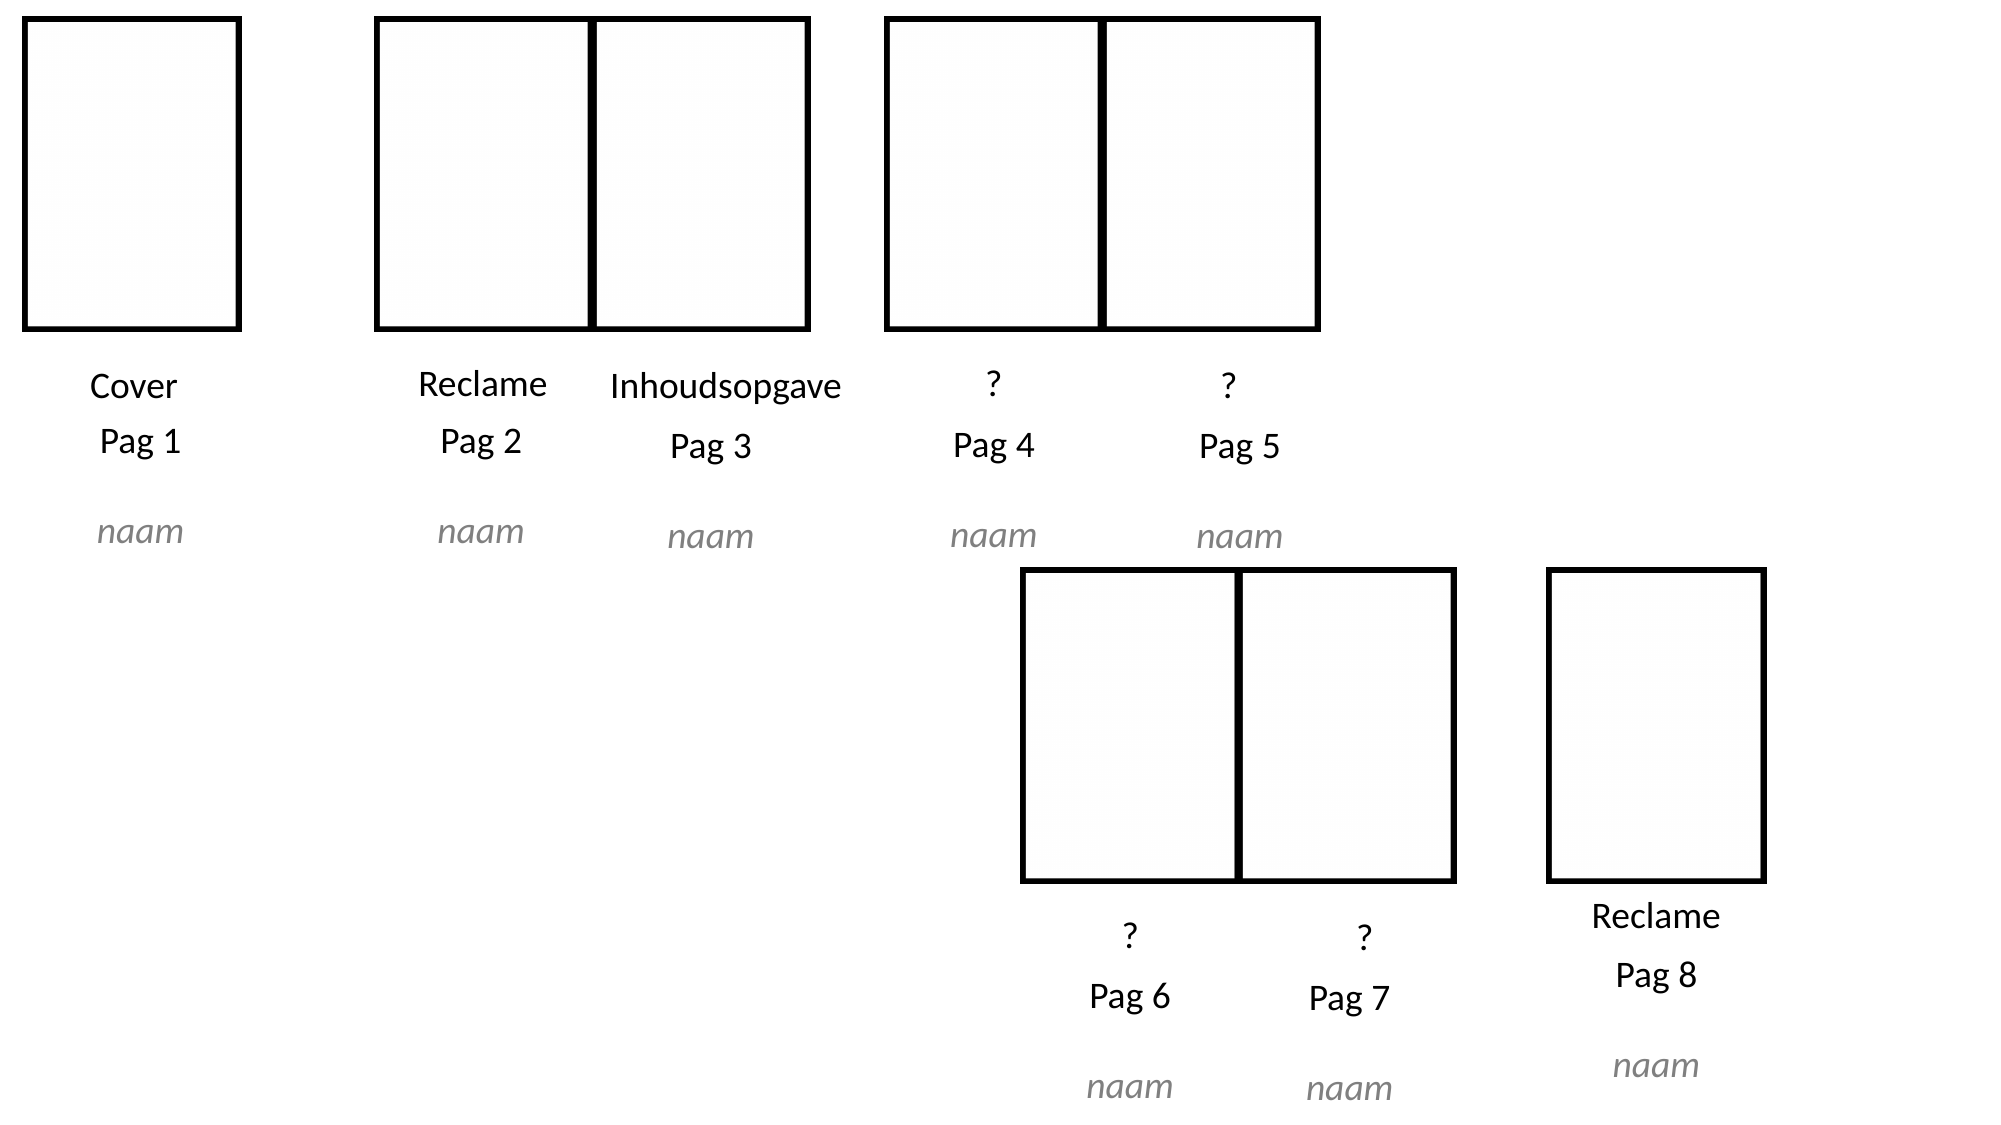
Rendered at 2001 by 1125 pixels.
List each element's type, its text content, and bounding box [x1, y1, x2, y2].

picture [374, 16, 811, 332]
text_box Reclame [373, 351, 593, 412]
picture [22, 16, 242, 332]
text_box Pag 5 naam [1130, 413, 1350, 564]
text_box ? [1255, 905, 1475, 965]
text_box Inhoudsopgave [594, 353, 858, 414]
text_box Cover [24, 353, 244, 414]
text_box Pag 6 naam [1020, 964, 1240, 1114]
text_box Pag 3 naam [601, 413, 821, 564]
text_box Reclame [1546, 884, 1767, 943]
picture [1546, 567, 1767, 884]
text_box ? [884, 351, 1104, 412]
text_box Pag 8 naam [1546, 943, 1767, 1093]
text_box ? [1020, 903, 1240, 964]
text_box Pag 4 naam [884, 412, 1104, 562]
text_box Pag 7 naam [1239, 965, 1460, 1116]
text_box Pag 2 naam [371, 408, 591, 559]
text_box Pag 1 naam [30, 408, 251, 559]
picture [884, 16, 1321, 332]
picture [1020, 567, 1457, 884]
text_box ? [1118, 353, 1339, 414]
